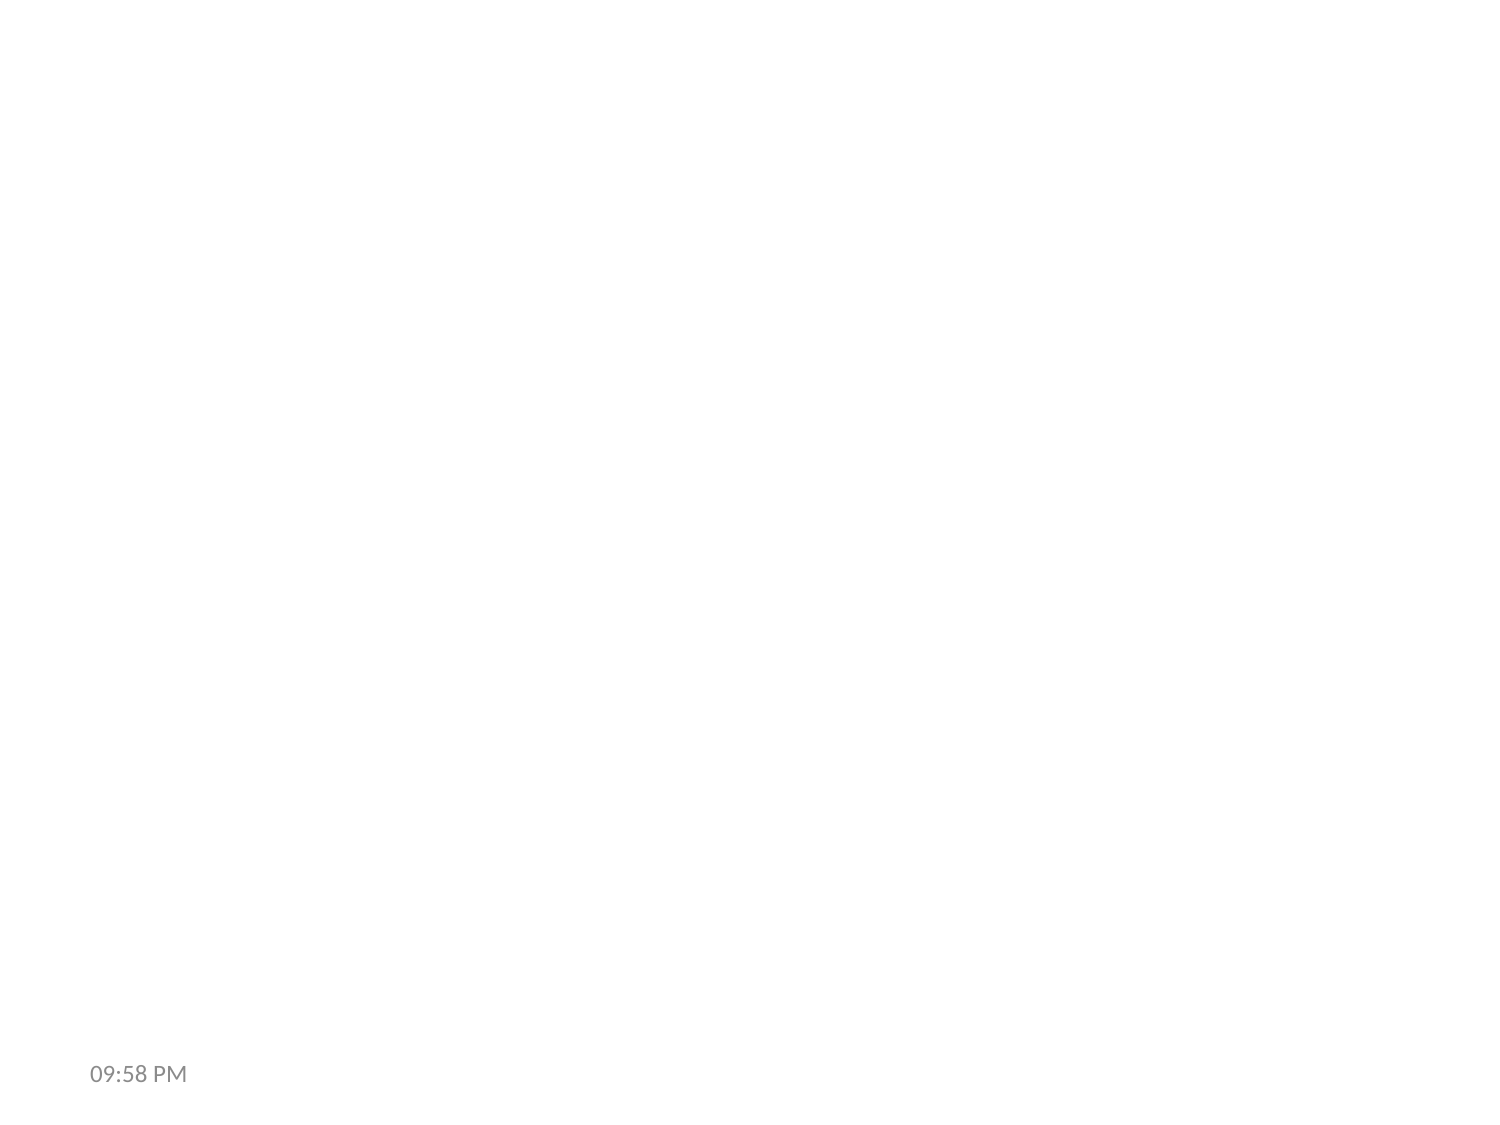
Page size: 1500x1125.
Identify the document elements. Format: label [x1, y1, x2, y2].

slide_number [75, 1042, 425, 1103]
